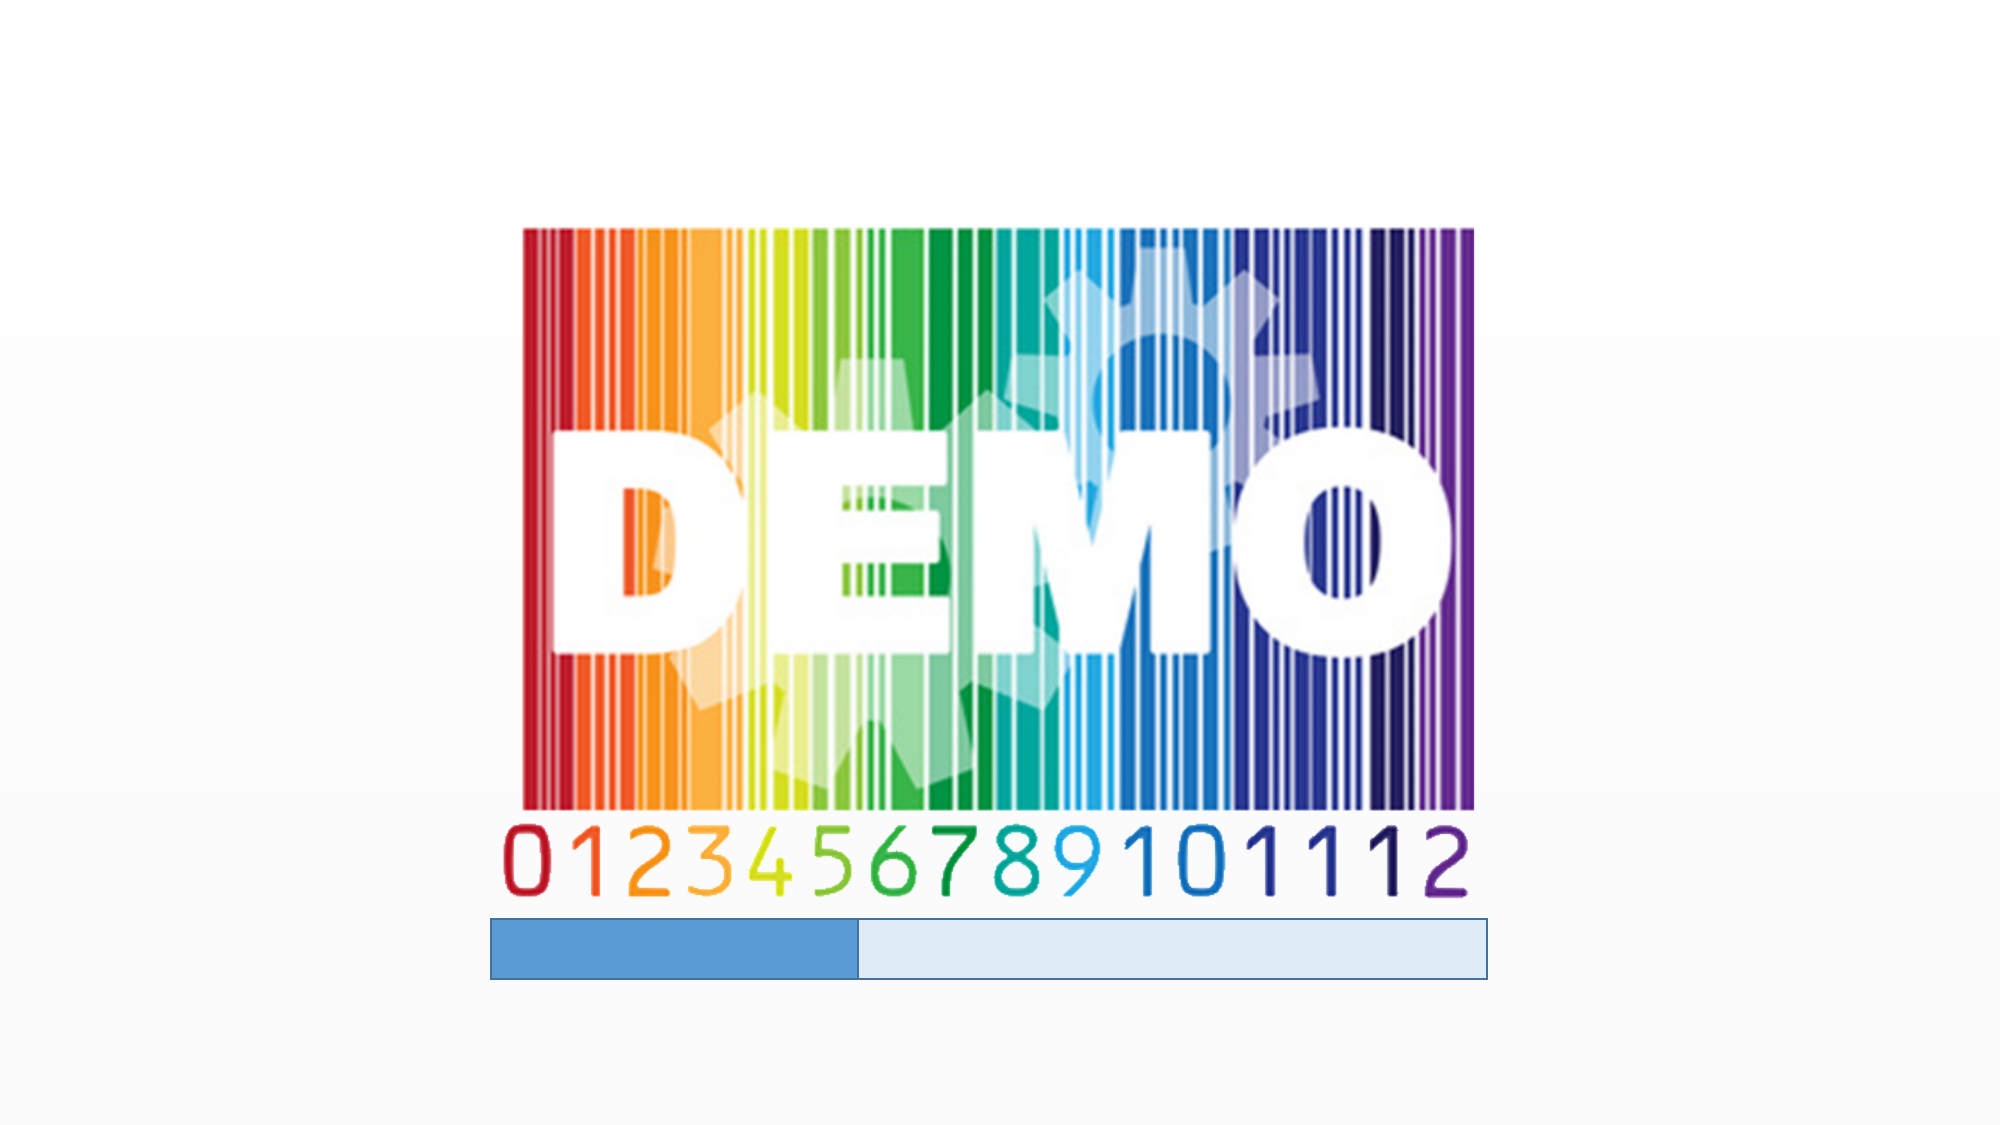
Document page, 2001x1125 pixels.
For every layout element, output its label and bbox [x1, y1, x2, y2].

text_box [490, 918, 859, 980]
text_box [859, 919, 1488, 980]
picture [491, 206, 1509, 919]
